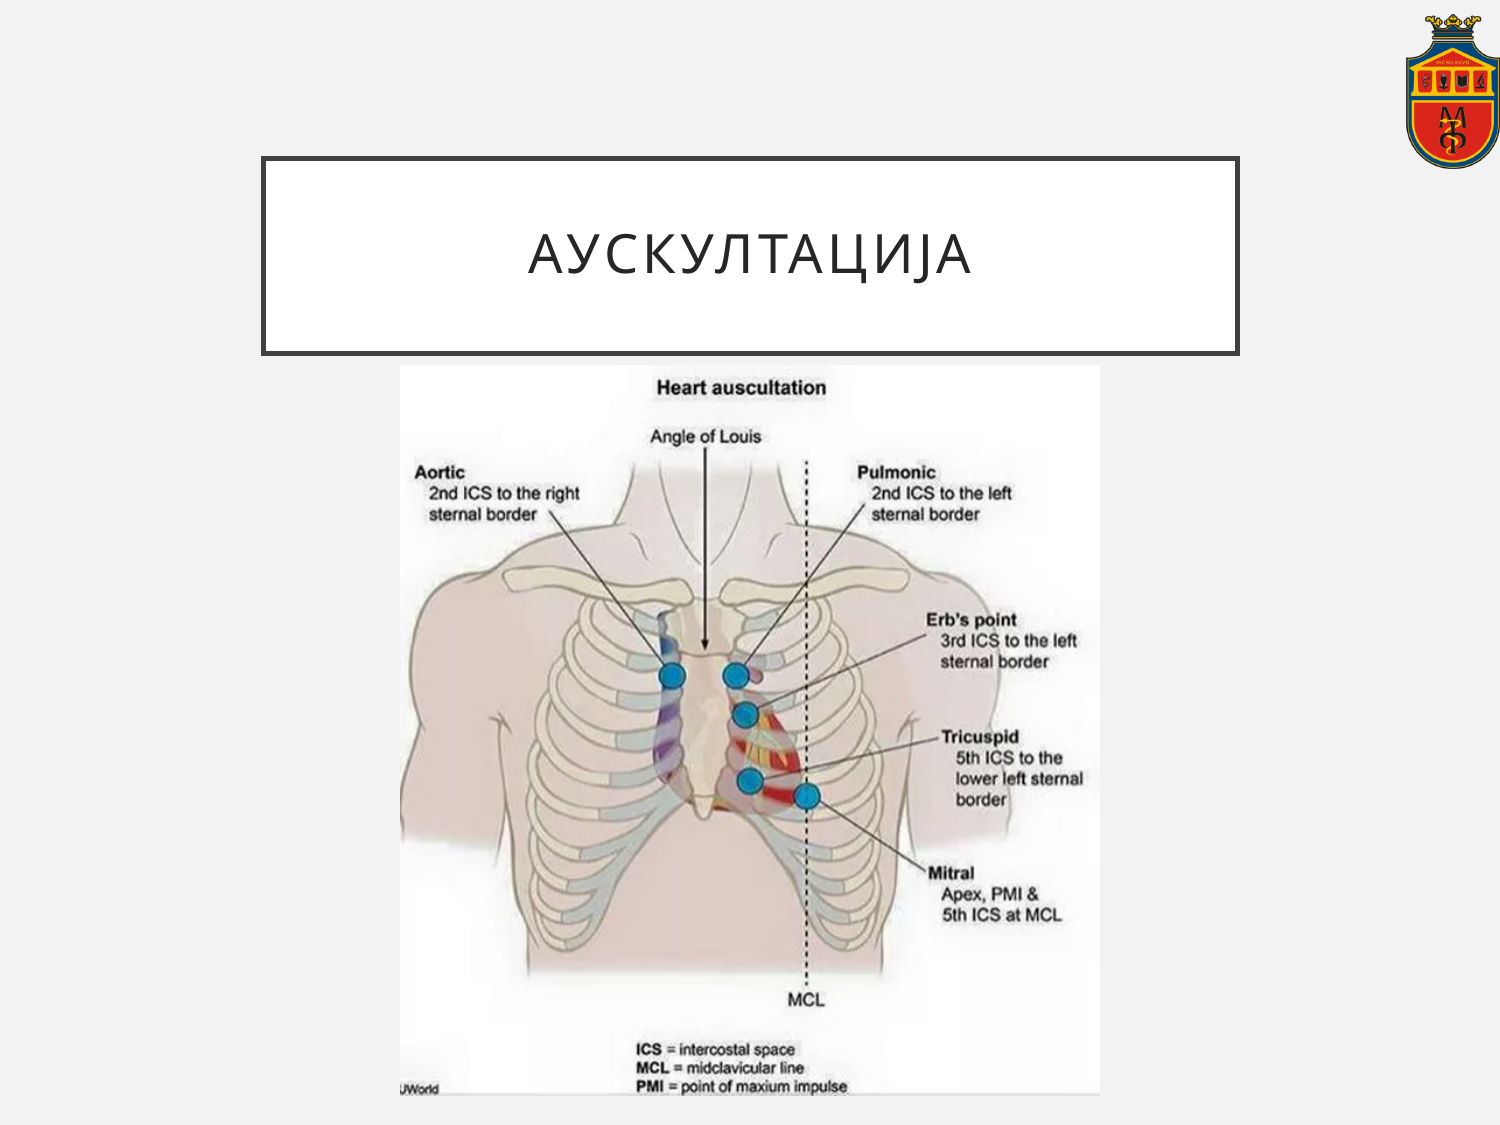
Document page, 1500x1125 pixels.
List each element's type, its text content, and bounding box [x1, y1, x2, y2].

picture [400, 365, 1100, 1096]
picture [1406, 14, 1500, 169]
title аускултација [261, 156, 1240, 356]
